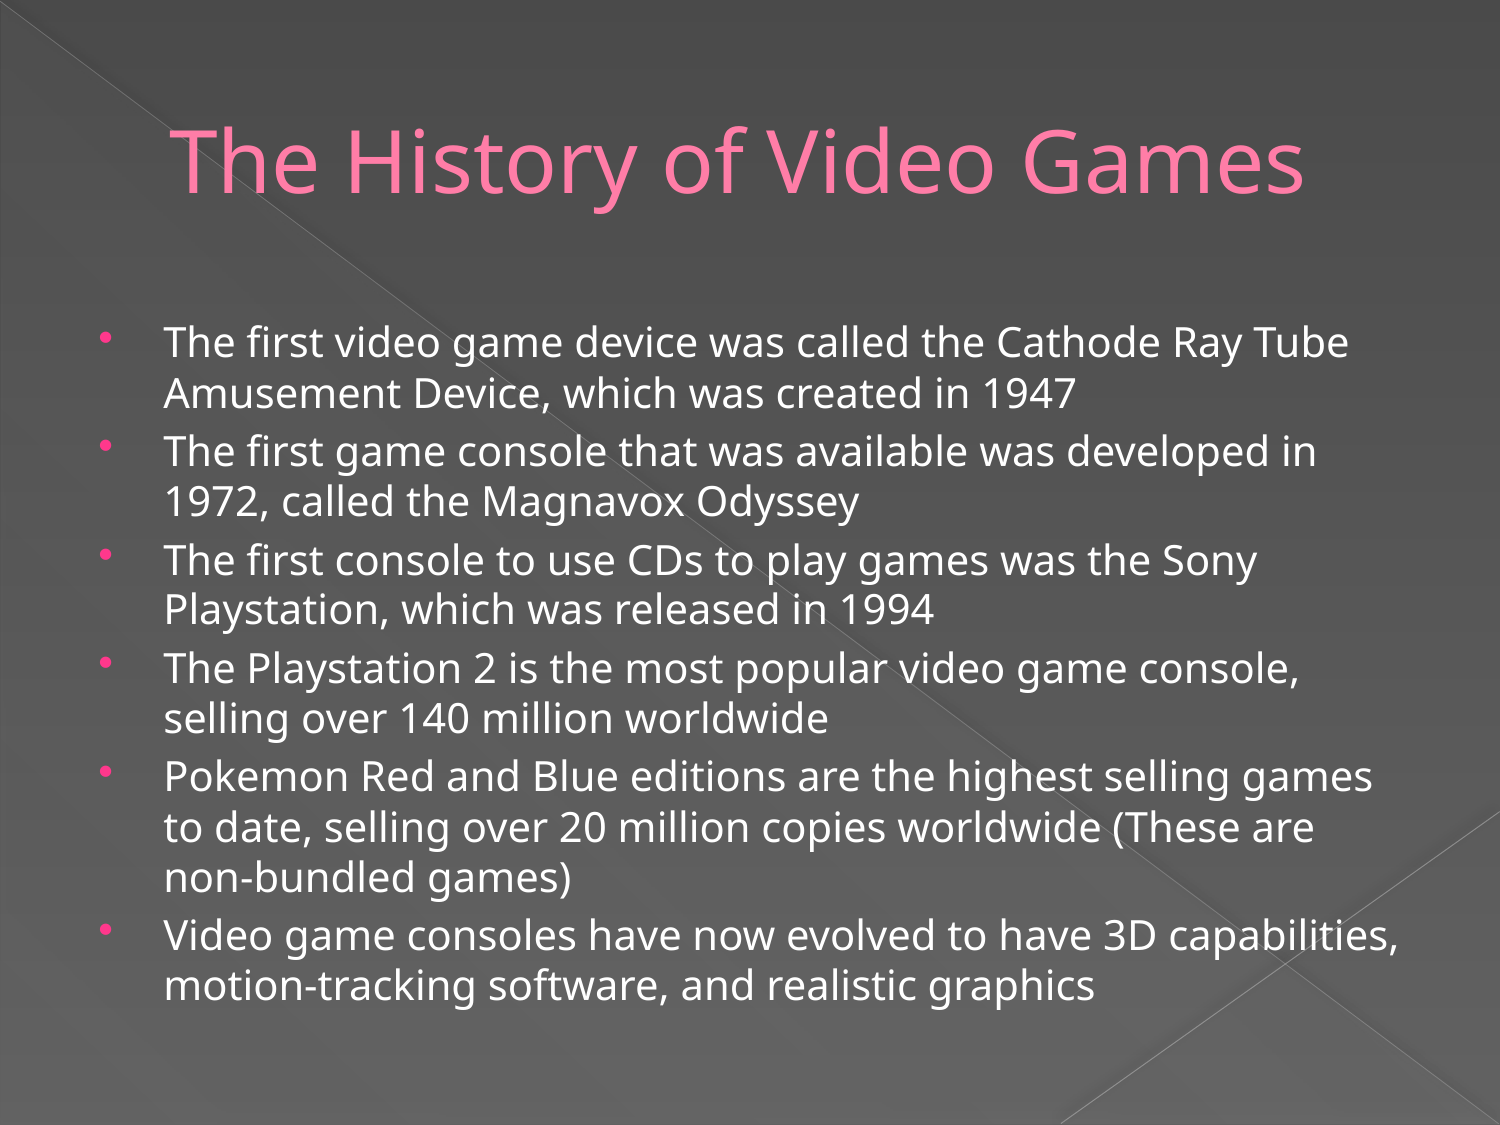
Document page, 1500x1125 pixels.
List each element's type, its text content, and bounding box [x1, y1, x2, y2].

title The History of Video Games [75, 43, 1425, 274]
list The first video game device was called the Cathode Ray Tube Amusement Device, which was created in 1947 The first game console that was available was developed in 1972, called the Magnavox Odyssey The first console to use CDs to play games was the Sony Playstation, which was released in 1994 The Playstation 2 is the most popular video game console, selling over 140 million worldwide Pokemon Red and Blue editions are the highest selling games to date, selling over 20 million copies worldwide (These are non-bundled games) Video game consoles have now evolved to have 3D capabilities, motion-tracking software, and realistic graphics [75, 308, 1425, 1059]
